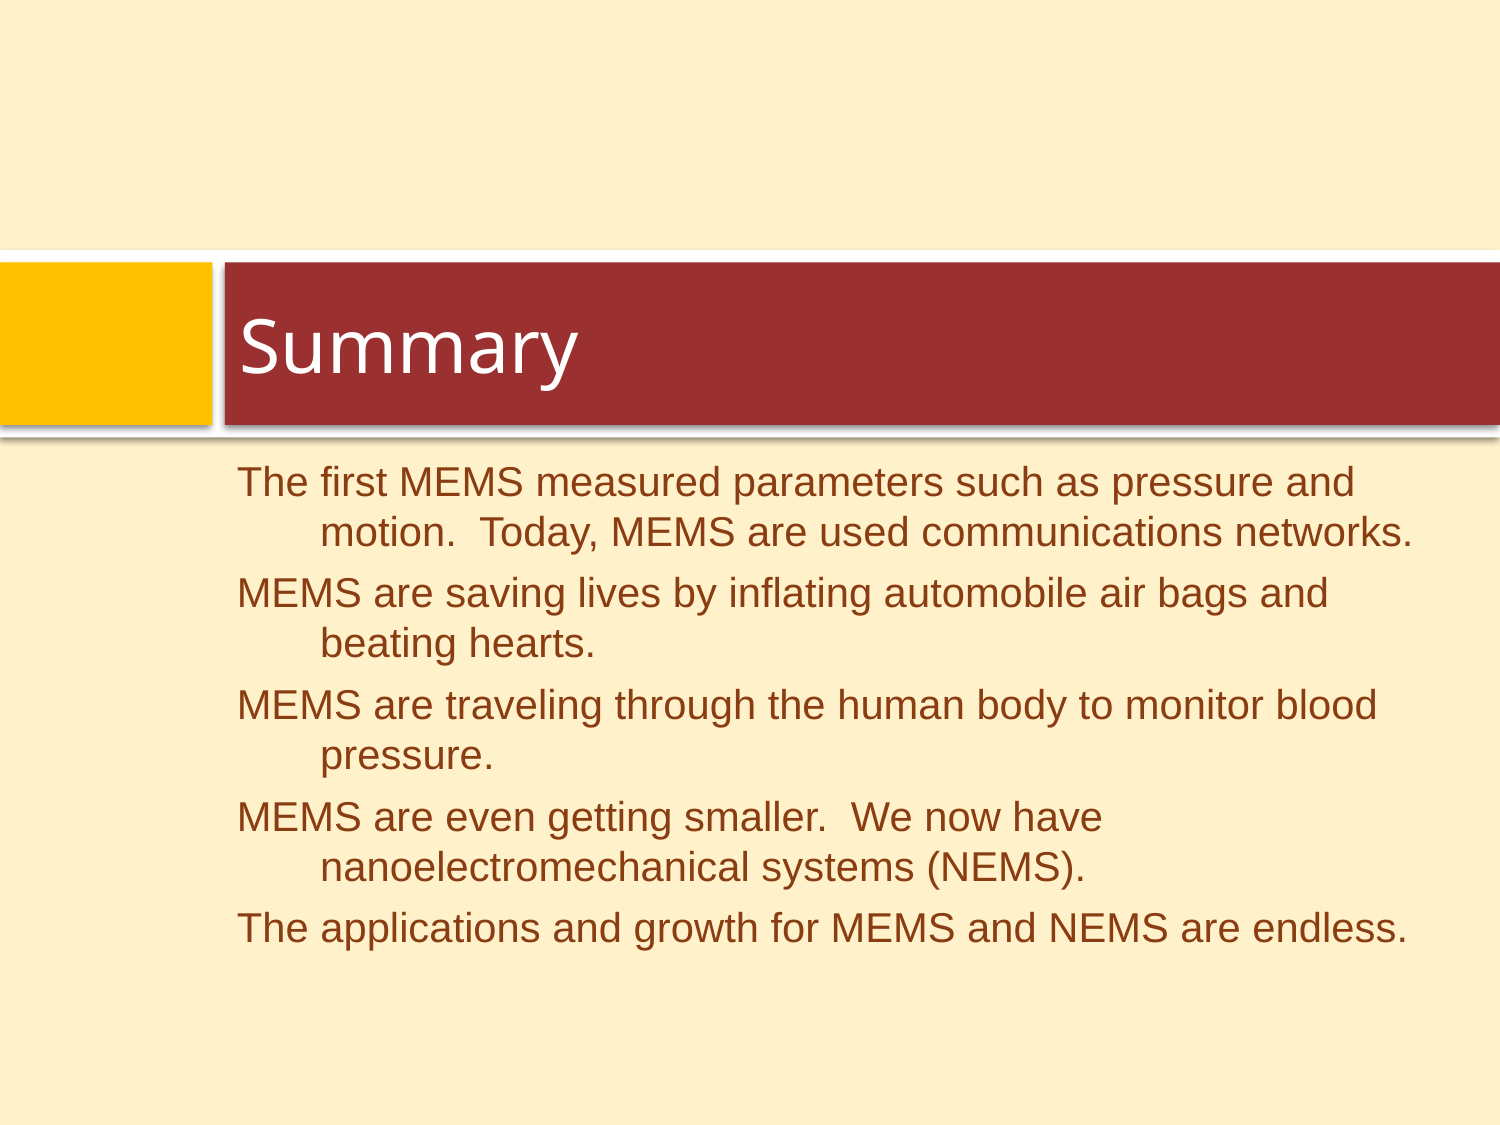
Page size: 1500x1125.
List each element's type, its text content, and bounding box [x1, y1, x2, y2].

list The first MEMS measured parameters such as pressure and motion. Today, MEMS are used communications networks. MEMS are saving lives by inflating automobile air bags and beating hearts. MEMS are traveling through the human body to monitor blood pressure. MEMS are even getting smaller. We now have nanoelectromechanical systems (NEMS). The applications and growth for MEMS and NEMS are endless. [221, 446, 1479, 1101]
title Summary [225, 262, 1475, 425]
